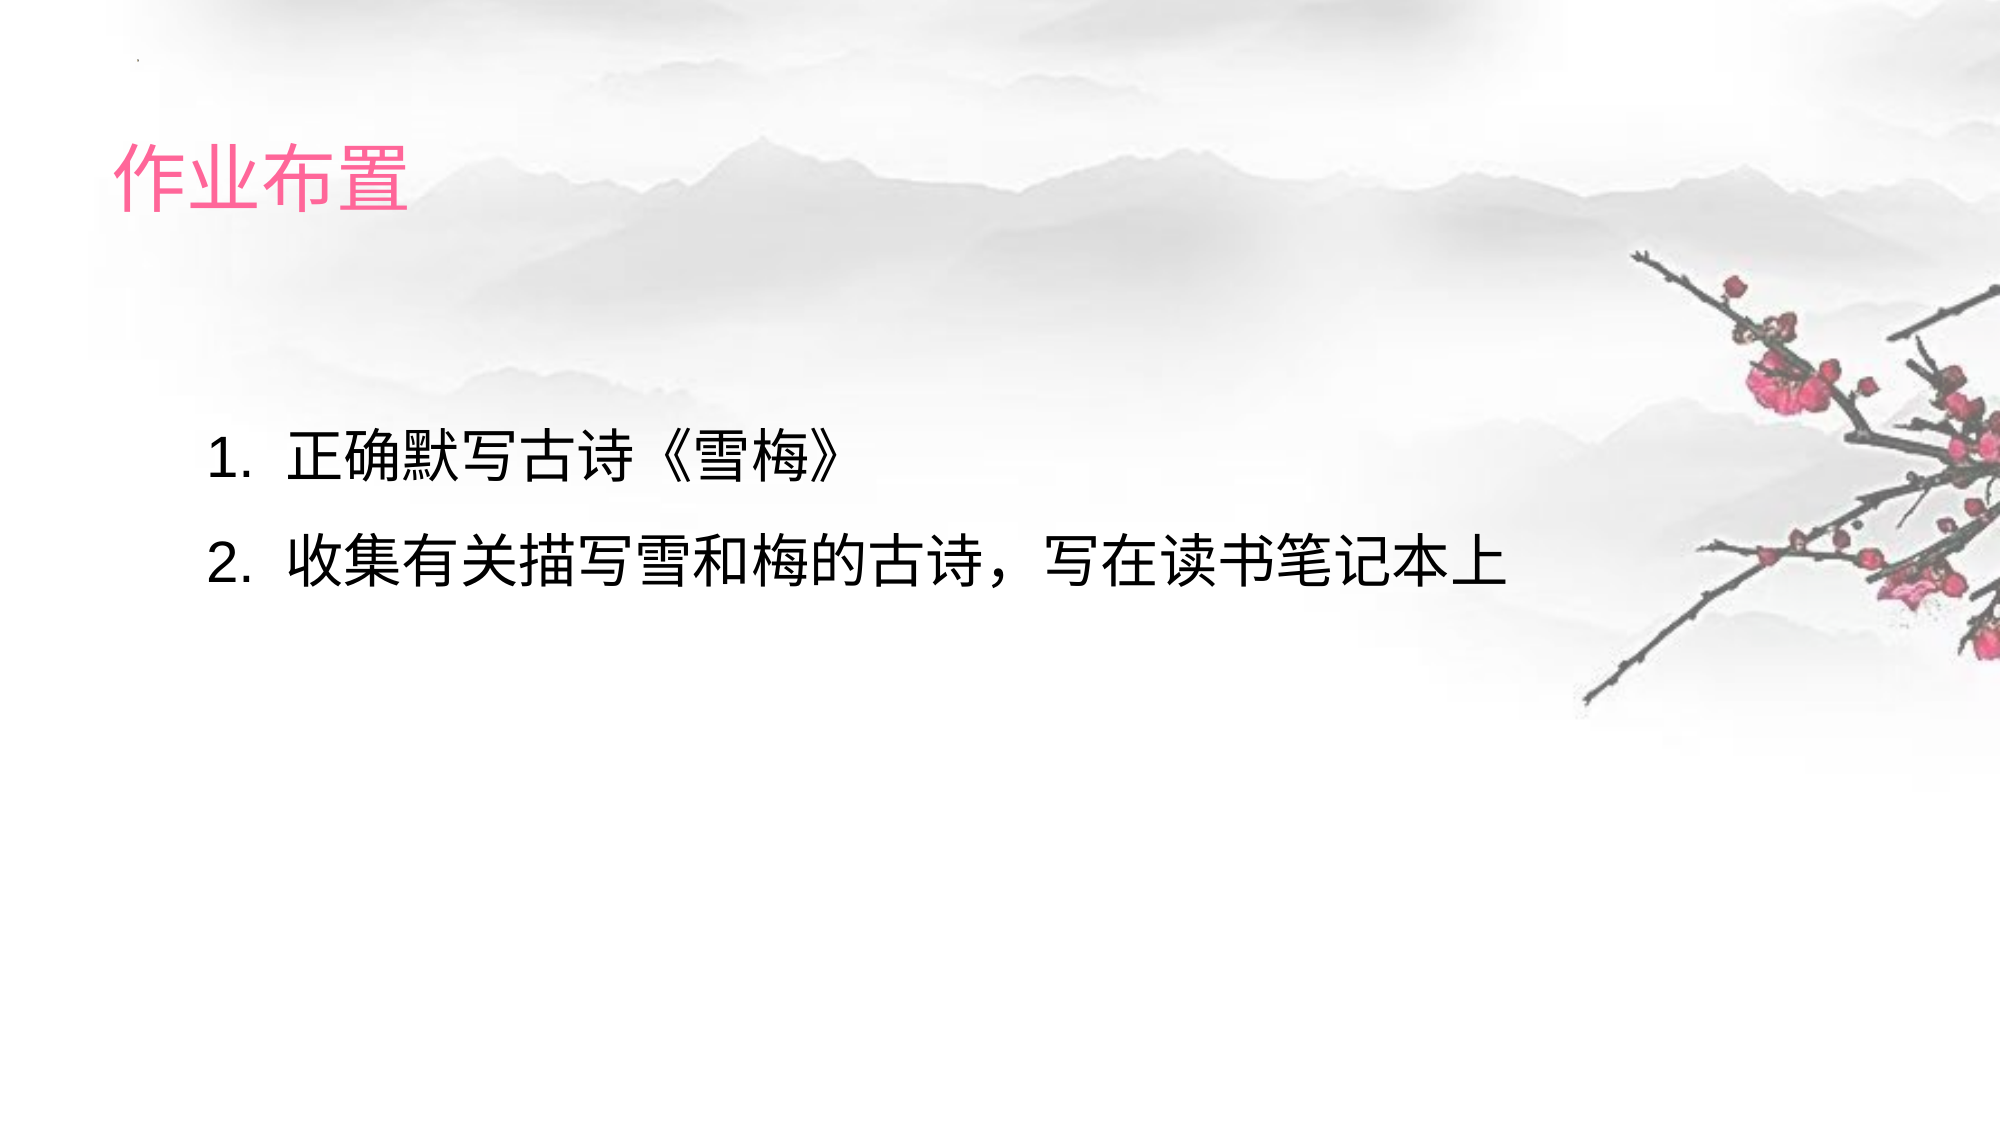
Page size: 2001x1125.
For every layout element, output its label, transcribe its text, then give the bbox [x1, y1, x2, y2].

text_box 1. 正确默写古诗《雪梅》 2. 收集有关描写雪和梅的古诗，写在读书笔记本上 [191, 376, 1625, 602]
text_box 作业布置 [96, 123, 610, 229]
